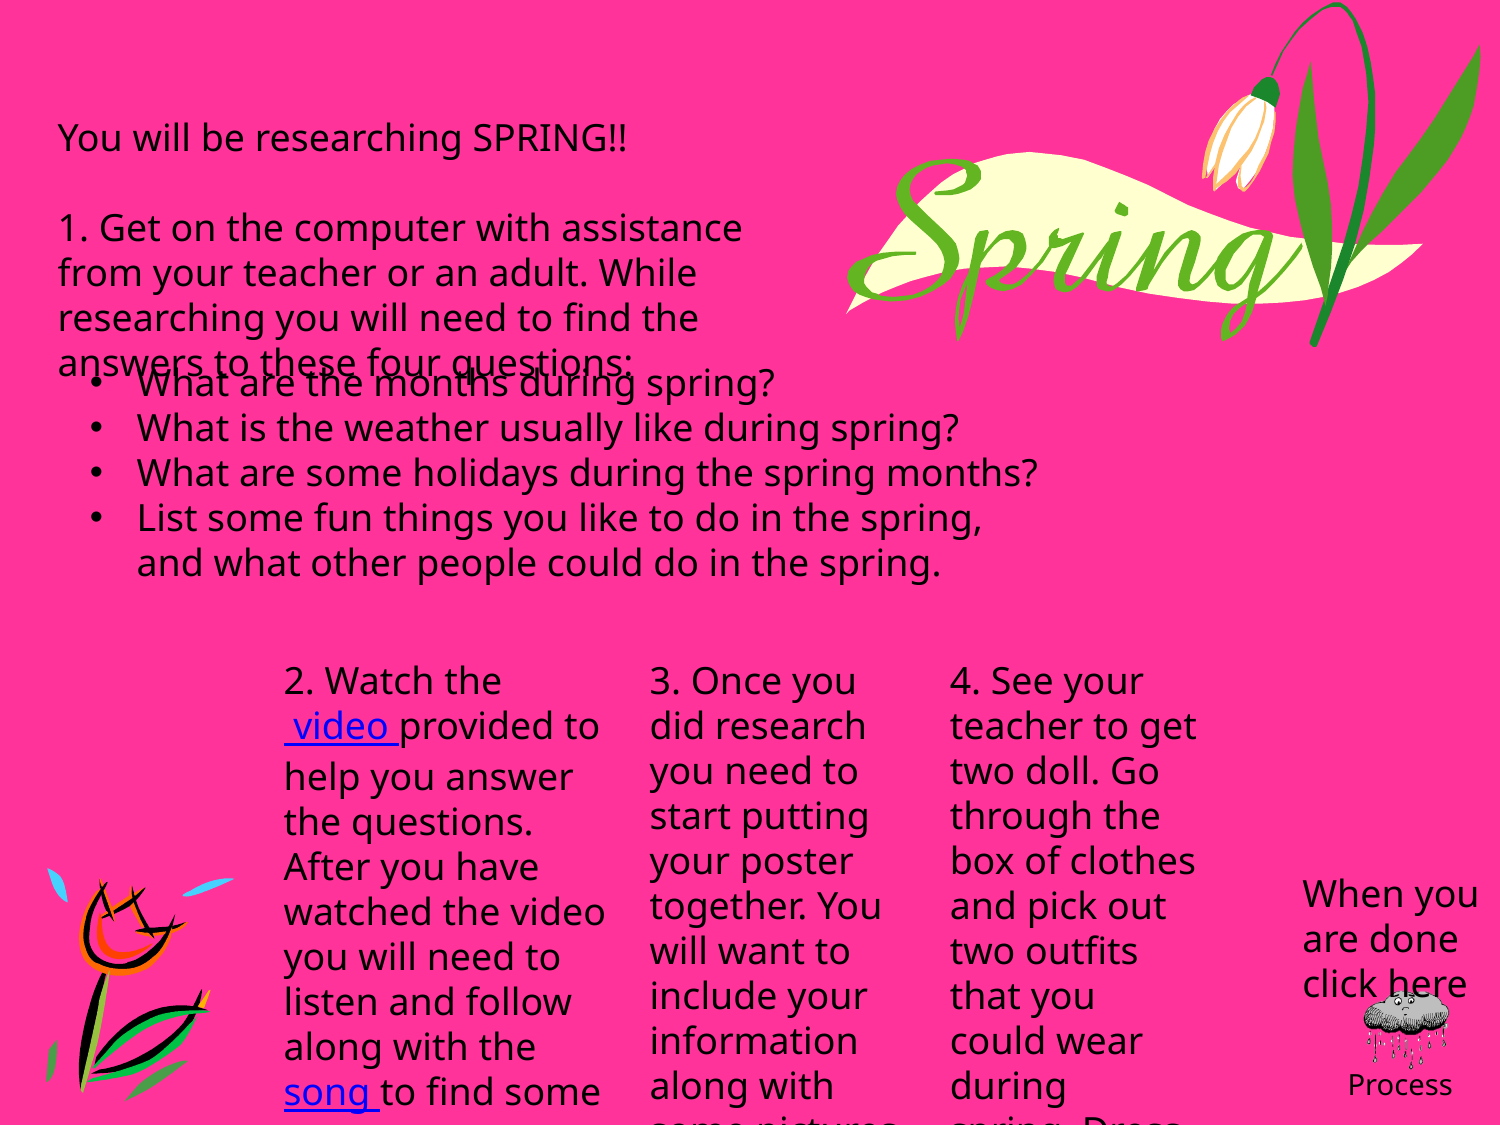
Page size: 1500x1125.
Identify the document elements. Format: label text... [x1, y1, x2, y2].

picture [1359, 985, 1453, 1076]
text_box Process [1332, 1050, 1483, 1110]
text_box When you are done click here [1287, 862, 1500, 1013]
text_box You will be researching SPRING!! 1. Get on the computer with assistance from your teacher or an adult. While researching you will need to find the answers to these four questions: [42, 106, 820, 392]
picture [843, 0, 1484, 350]
text_box 4. See your teacher to get two doll. Go through the box of clothes and pick out two outfits that you could wear during spring. Dress your dolls in these clothes. [935, 649, 1213, 1125]
text_box What are the months during spring? What is the weather usually like during spring? What are some holidays during the spring months? List some fun things you like to do in the spring, and what other people could do in the spring. [74, 351, 1063, 592]
picture [43, 865, 238, 1105]
text_box 3. Once you did research you need to start putting your poster together. You will want to include your information along with some pictures. [634, 649, 935, 1125]
text_box 2. Watch the video provided to help you answer the questions. After you have watched the video you will need to listen and follow along with the song to find some fun activities! [268, 649, 632, 1125]
